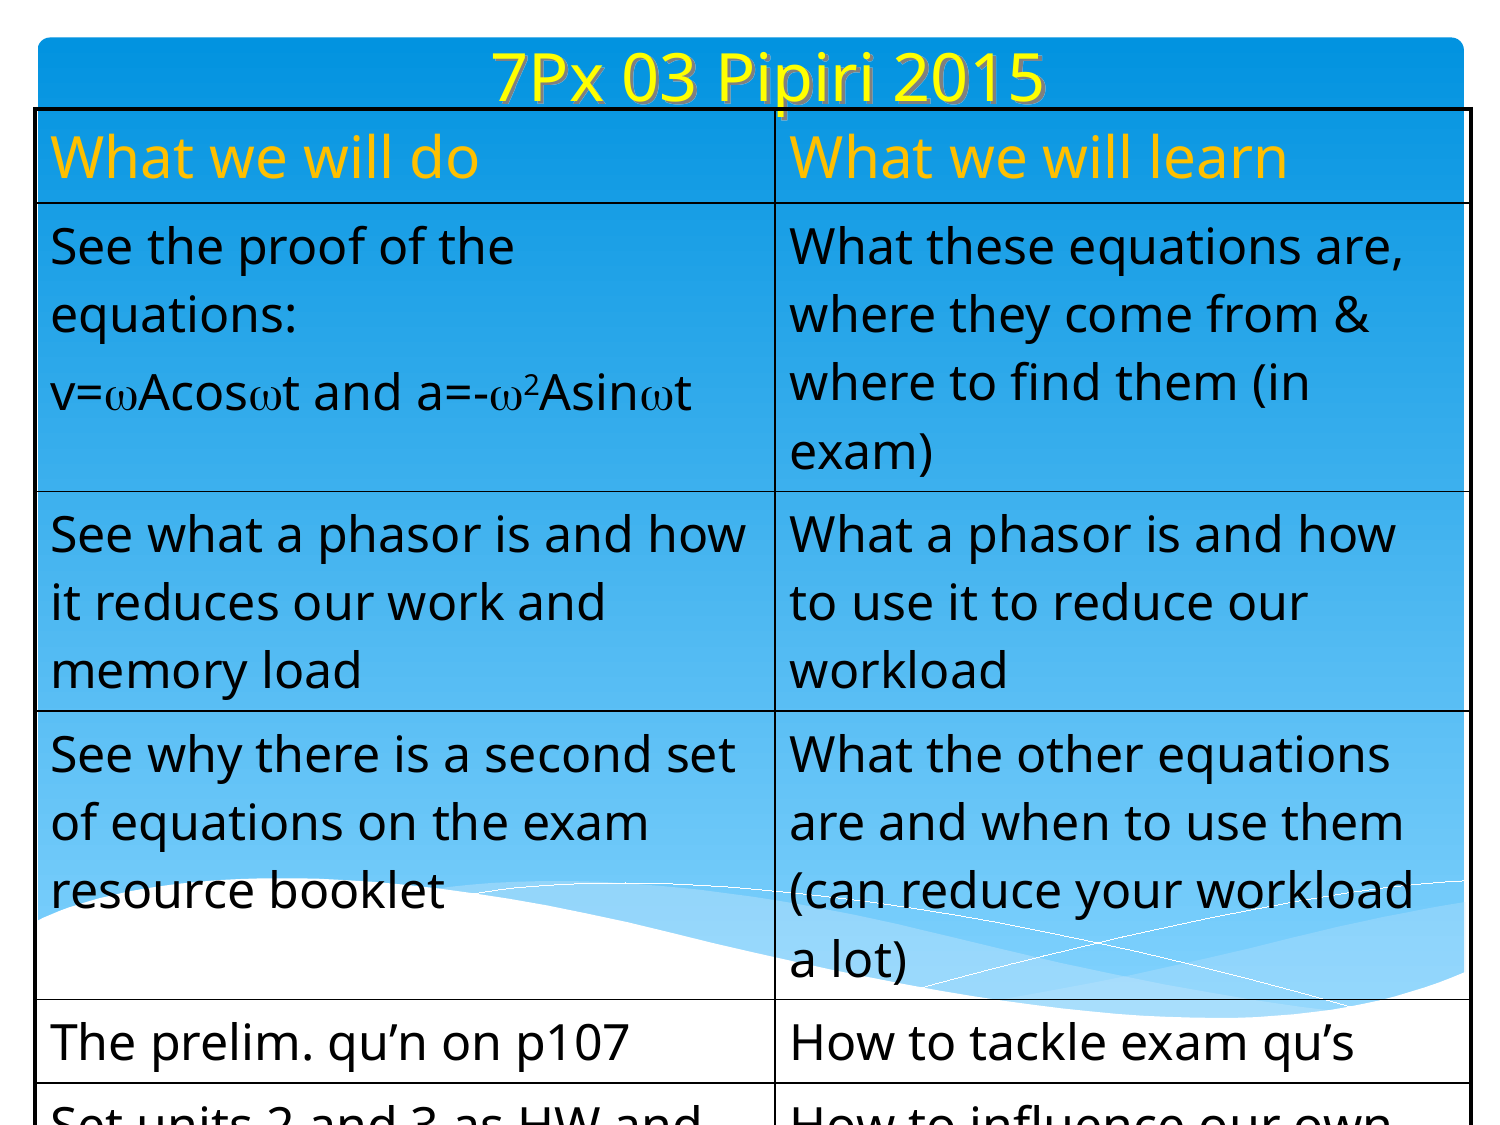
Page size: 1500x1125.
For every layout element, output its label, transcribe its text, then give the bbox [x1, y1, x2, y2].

table_cell The prelim. qu’n on p107 [37, 1000, 774, 1082]
table_cell See what a phasor is and how it reduces our work and memory load [37, 492, 774, 710]
table_cell How to influence our own workstream [776, 1084, 1469, 1125]
table_cell What a phasor is and how to use it to reduce our workload [776, 492, 1469, 710]
table_cell See why there is a second set of equations on the exam resource booklet [37, 712, 774, 999]
table_cell What the other equations are and when to use them (can reduce your workload a lot) [776, 712, 1469, 999]
table_header What we will do [37, 111, 774, 202]
table_cell Set units 2 and 3 as HW and set due dates. [37, 1084, 774, 1125]
text_box 7Px 03 Pipiri 2015 [162, 24, 1375, 107]
table_cell What these equations are, where they come from & where to find them (in exam) [776, 204, 1469, 491]
table_cell See the proof of the equations: v=Acost and a=-2Asint [37, 204, 774, 491]
table_header What we will learn [776, 111, 1469, 202]
table_cell How to tackle exam qu’s [776, 1000, 1469, 1082]
